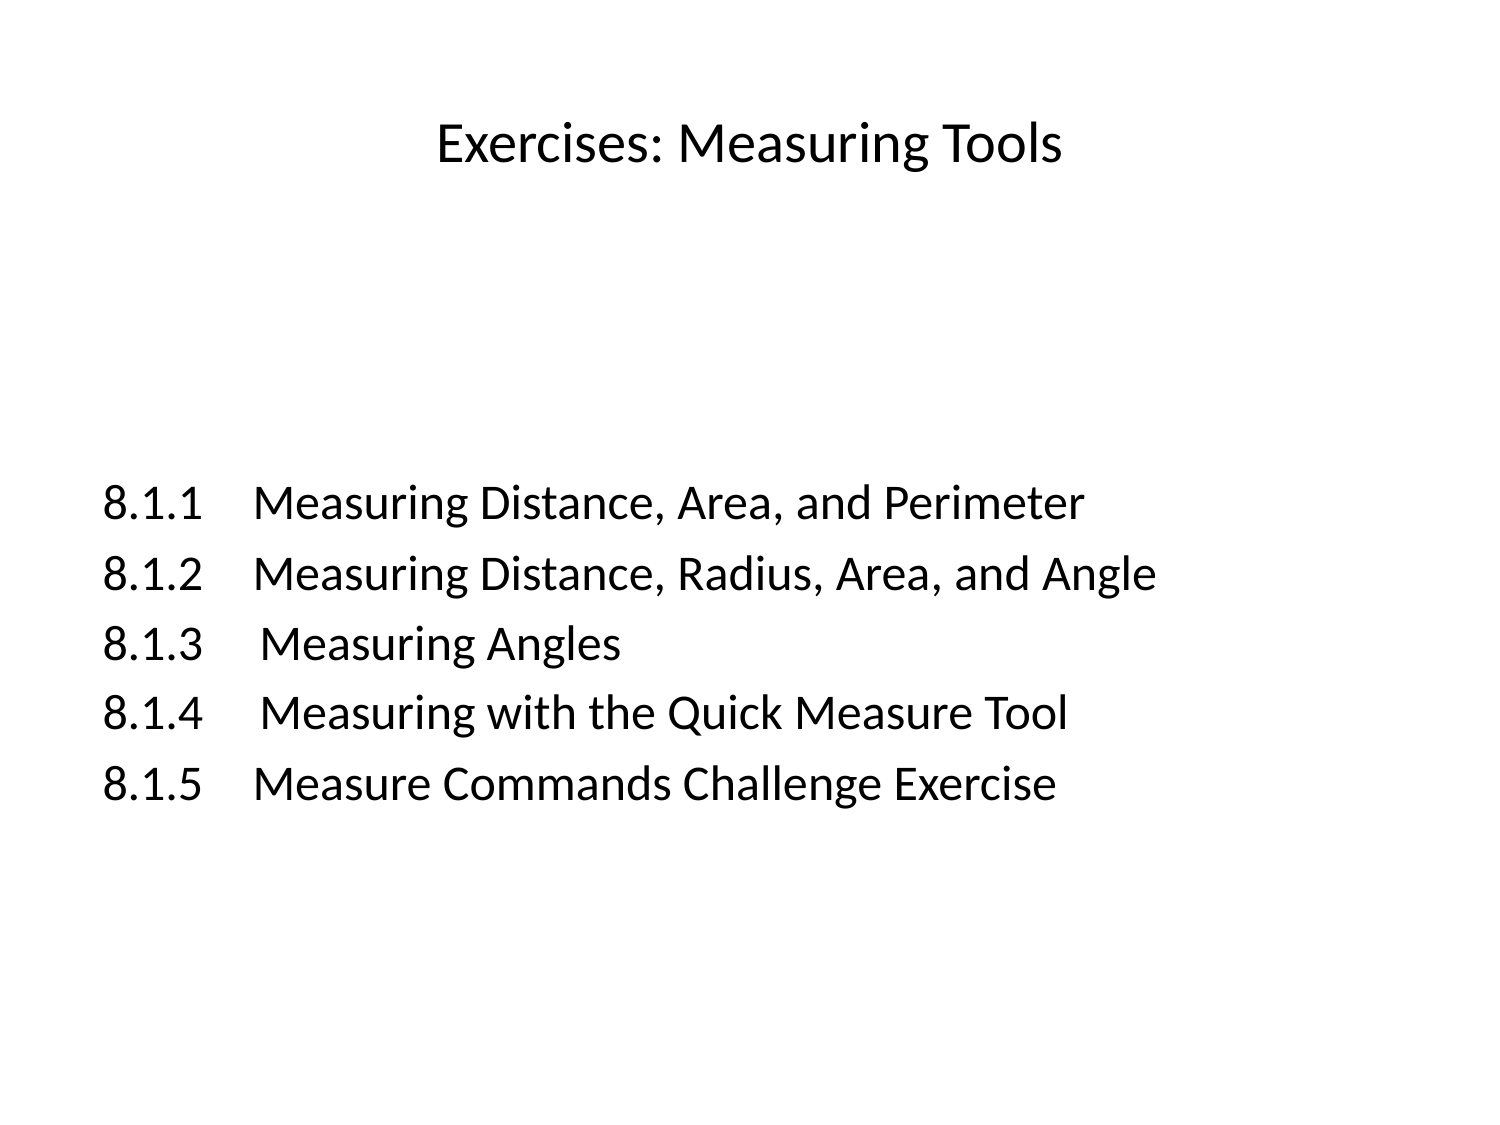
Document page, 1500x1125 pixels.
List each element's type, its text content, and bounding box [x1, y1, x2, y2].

title Exercises: Measuring Tools [75, 45, 1425, 233]
list 8.1.1 Measuring Distance, Area, and Perimeter 8.1.2 Measuring Distance, Radius, Area, and Angle 8.1.3 Measuring Angles 8.1.4 Measuring with the Quick Measure Tool 8.1.5 Measure Commands Challenge Exercise [87, 462, 1388, 1025]
